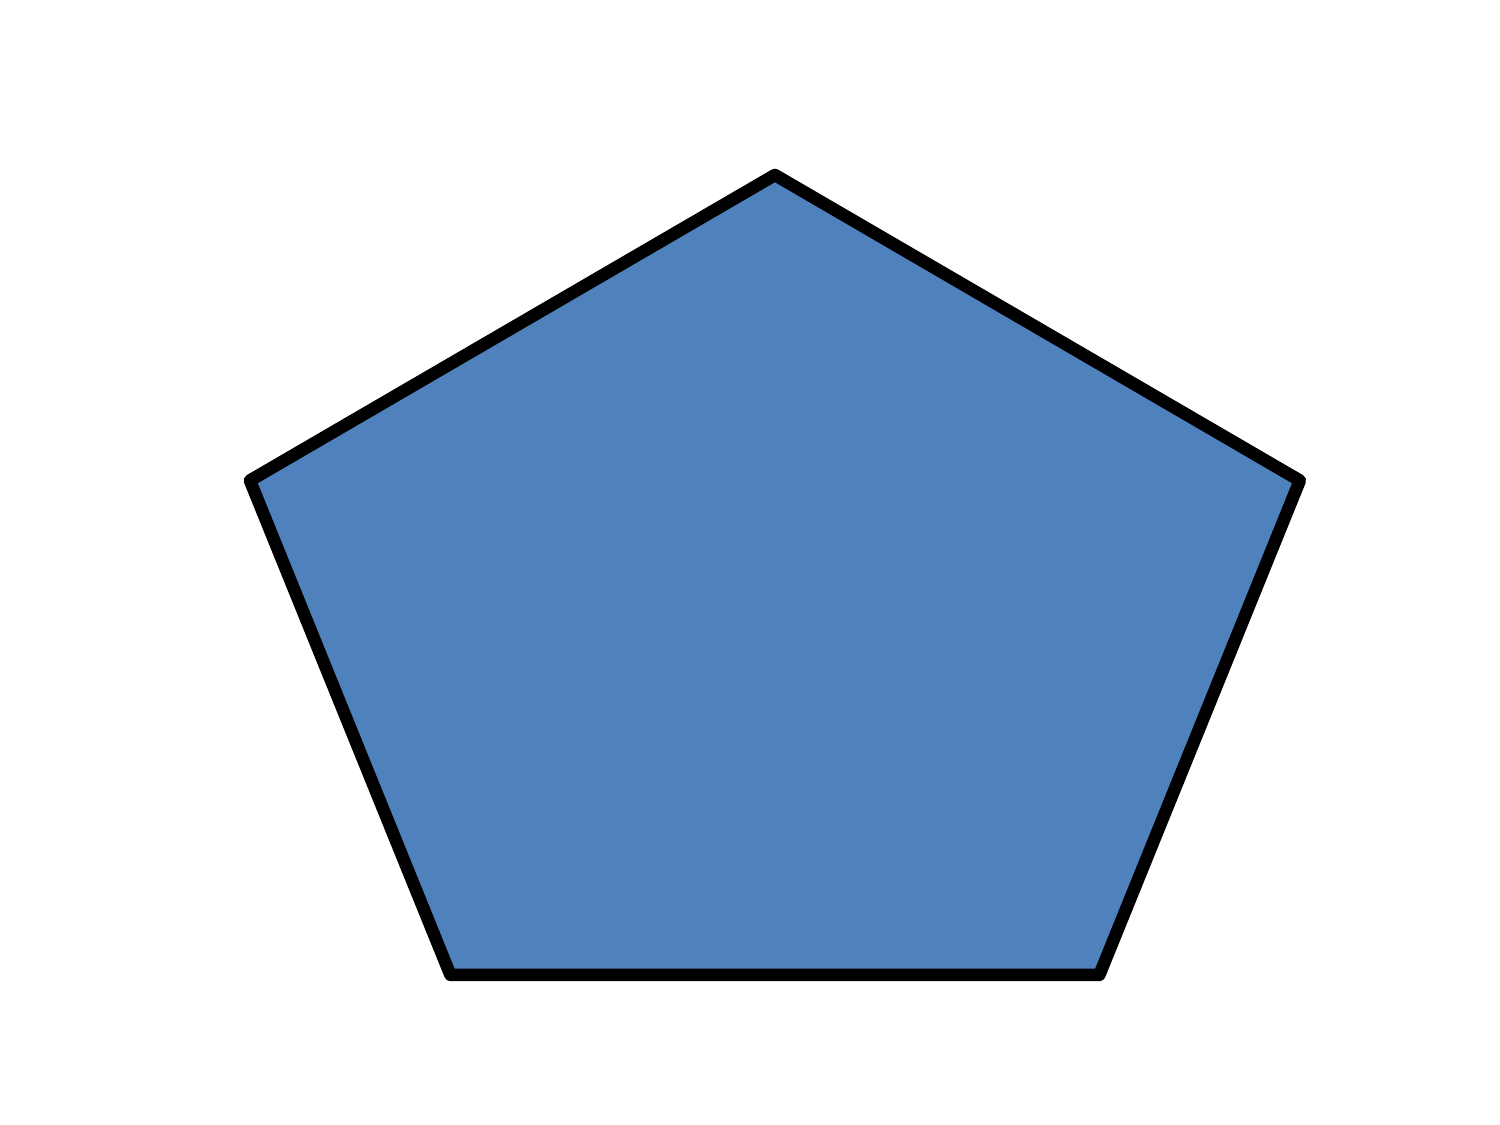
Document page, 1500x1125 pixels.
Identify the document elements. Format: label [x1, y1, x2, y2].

text_box [247, 173, 1302, 978]
